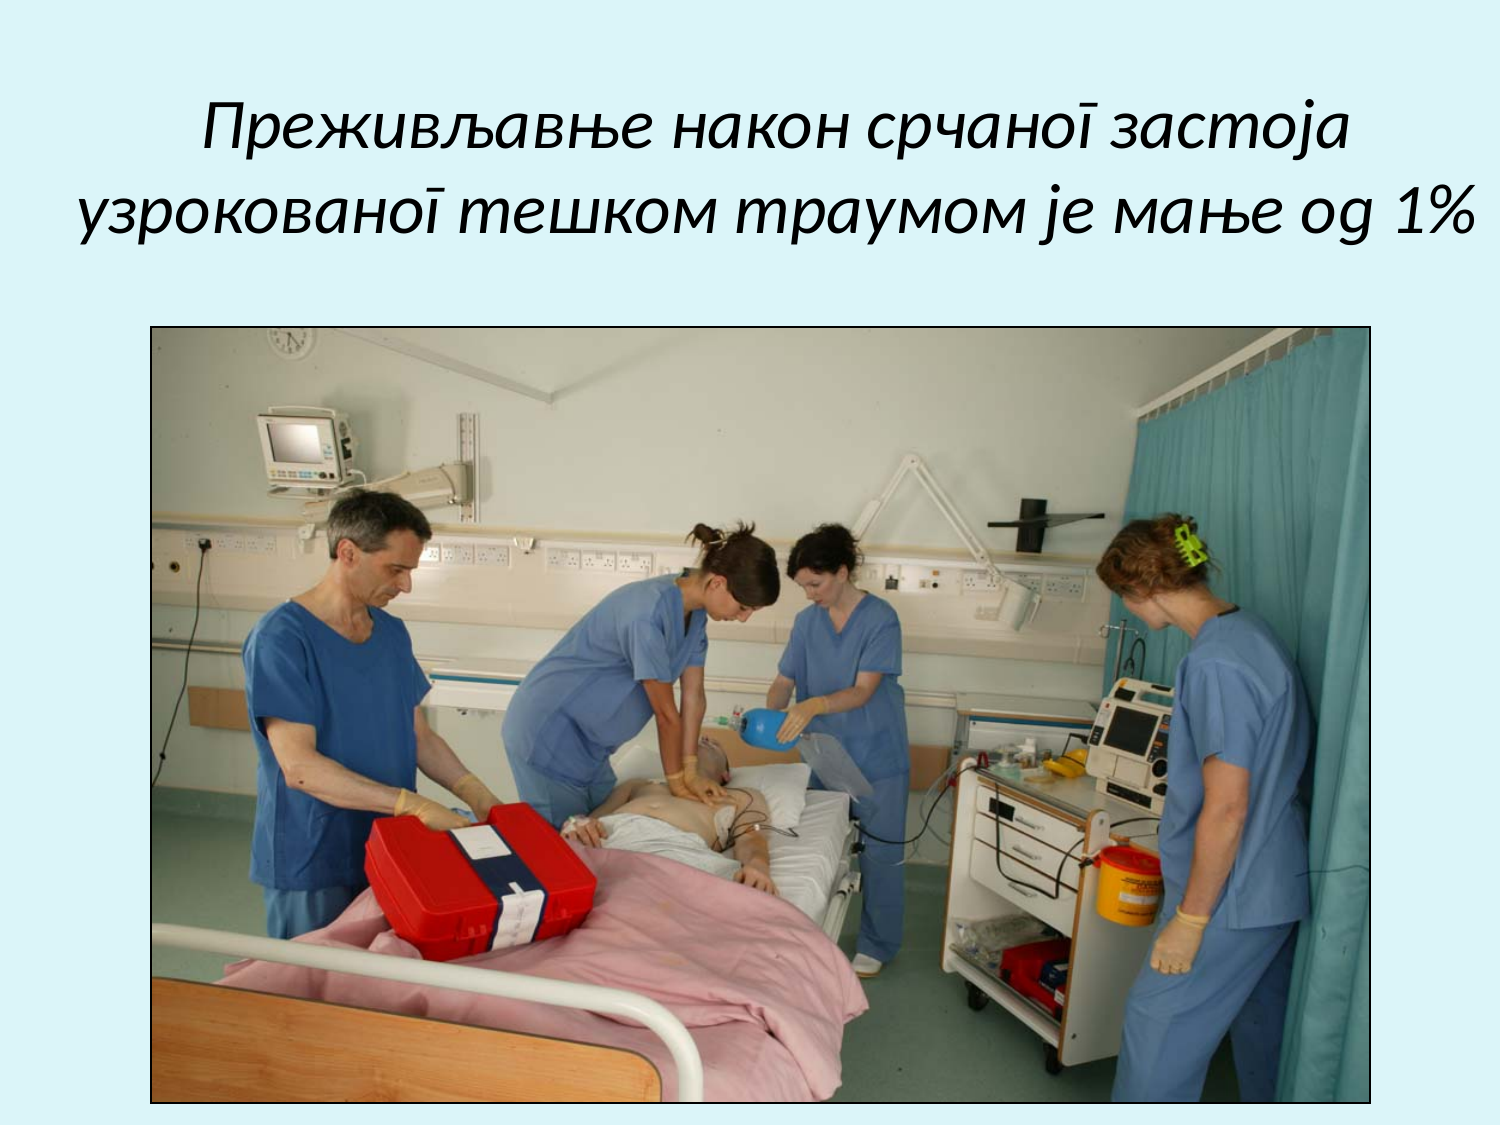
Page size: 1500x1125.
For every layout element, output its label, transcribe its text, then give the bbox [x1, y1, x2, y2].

picture [152, 327, 1370, 1102]
title Преживљавње након срчаног застоја узрокованог тешком траумом је мање од 1% [53, 66, 1500, 364]
